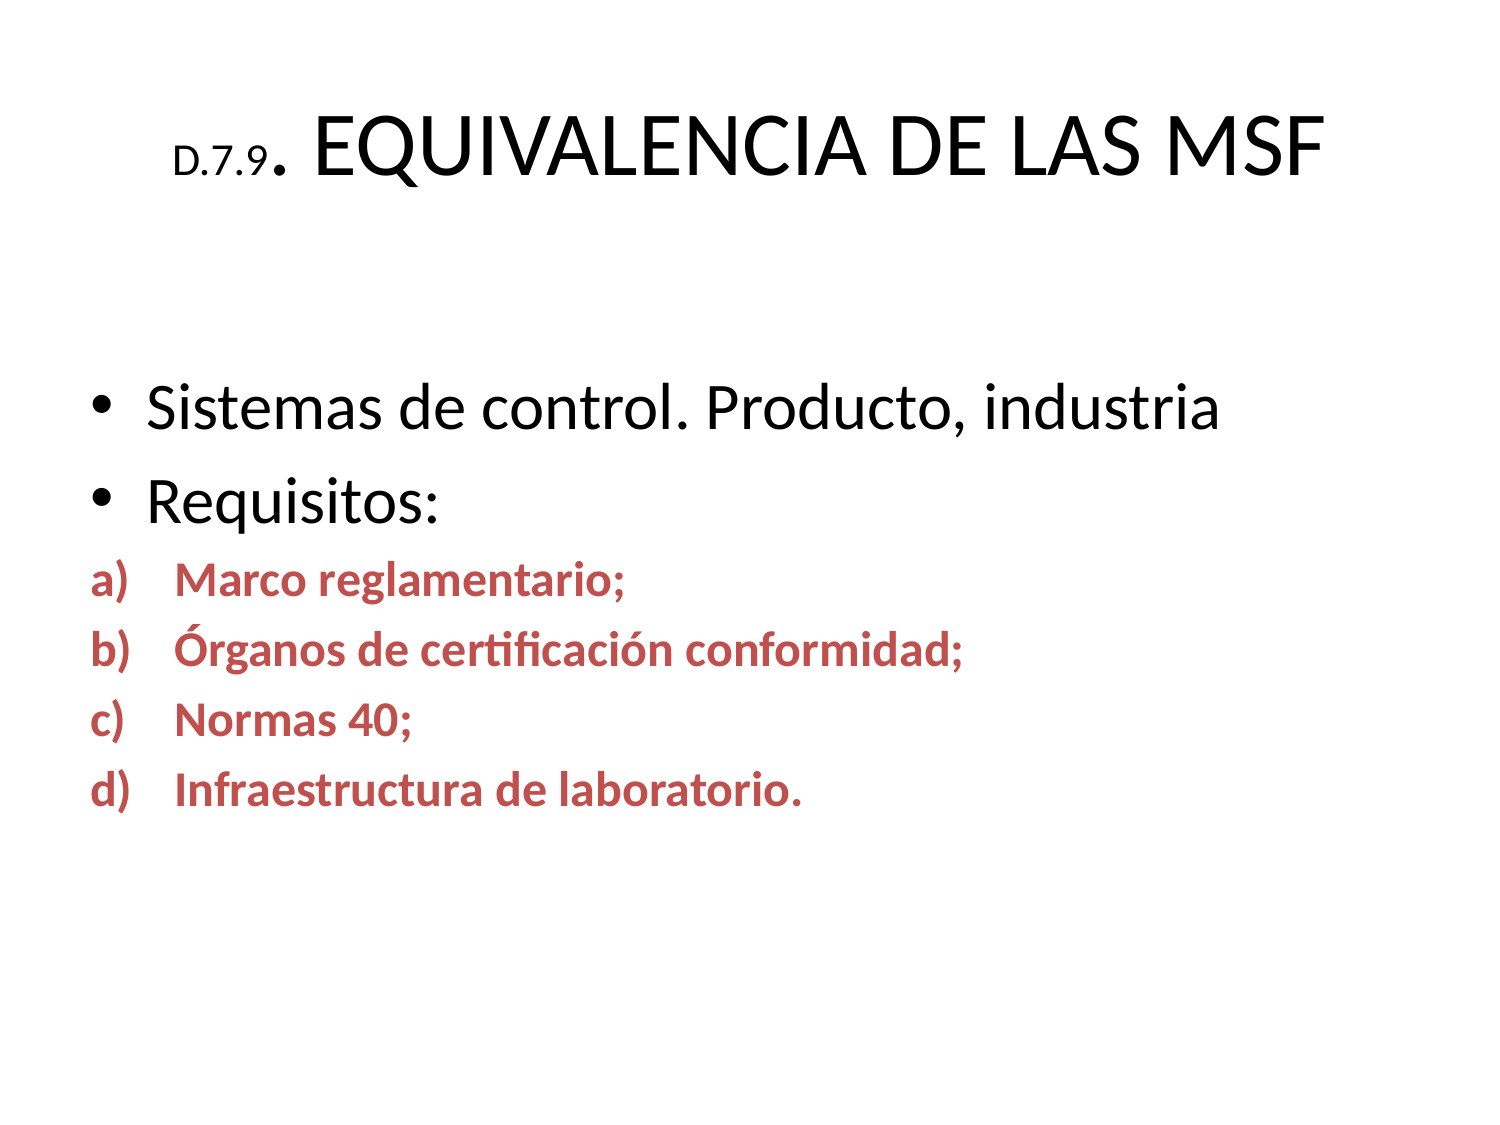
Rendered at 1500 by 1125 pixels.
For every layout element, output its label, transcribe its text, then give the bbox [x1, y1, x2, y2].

title D.7.9. EQUIVALENCIA DE LAS MSF [75, 45, 1425, 233]
list Sistemas de control. Producto, industria Requisitos: Marco reglamentario; Órganos de certificación conformidad; Normas 40; Infraestructura de laboratorio. [75, 262, 1425, 1005]
